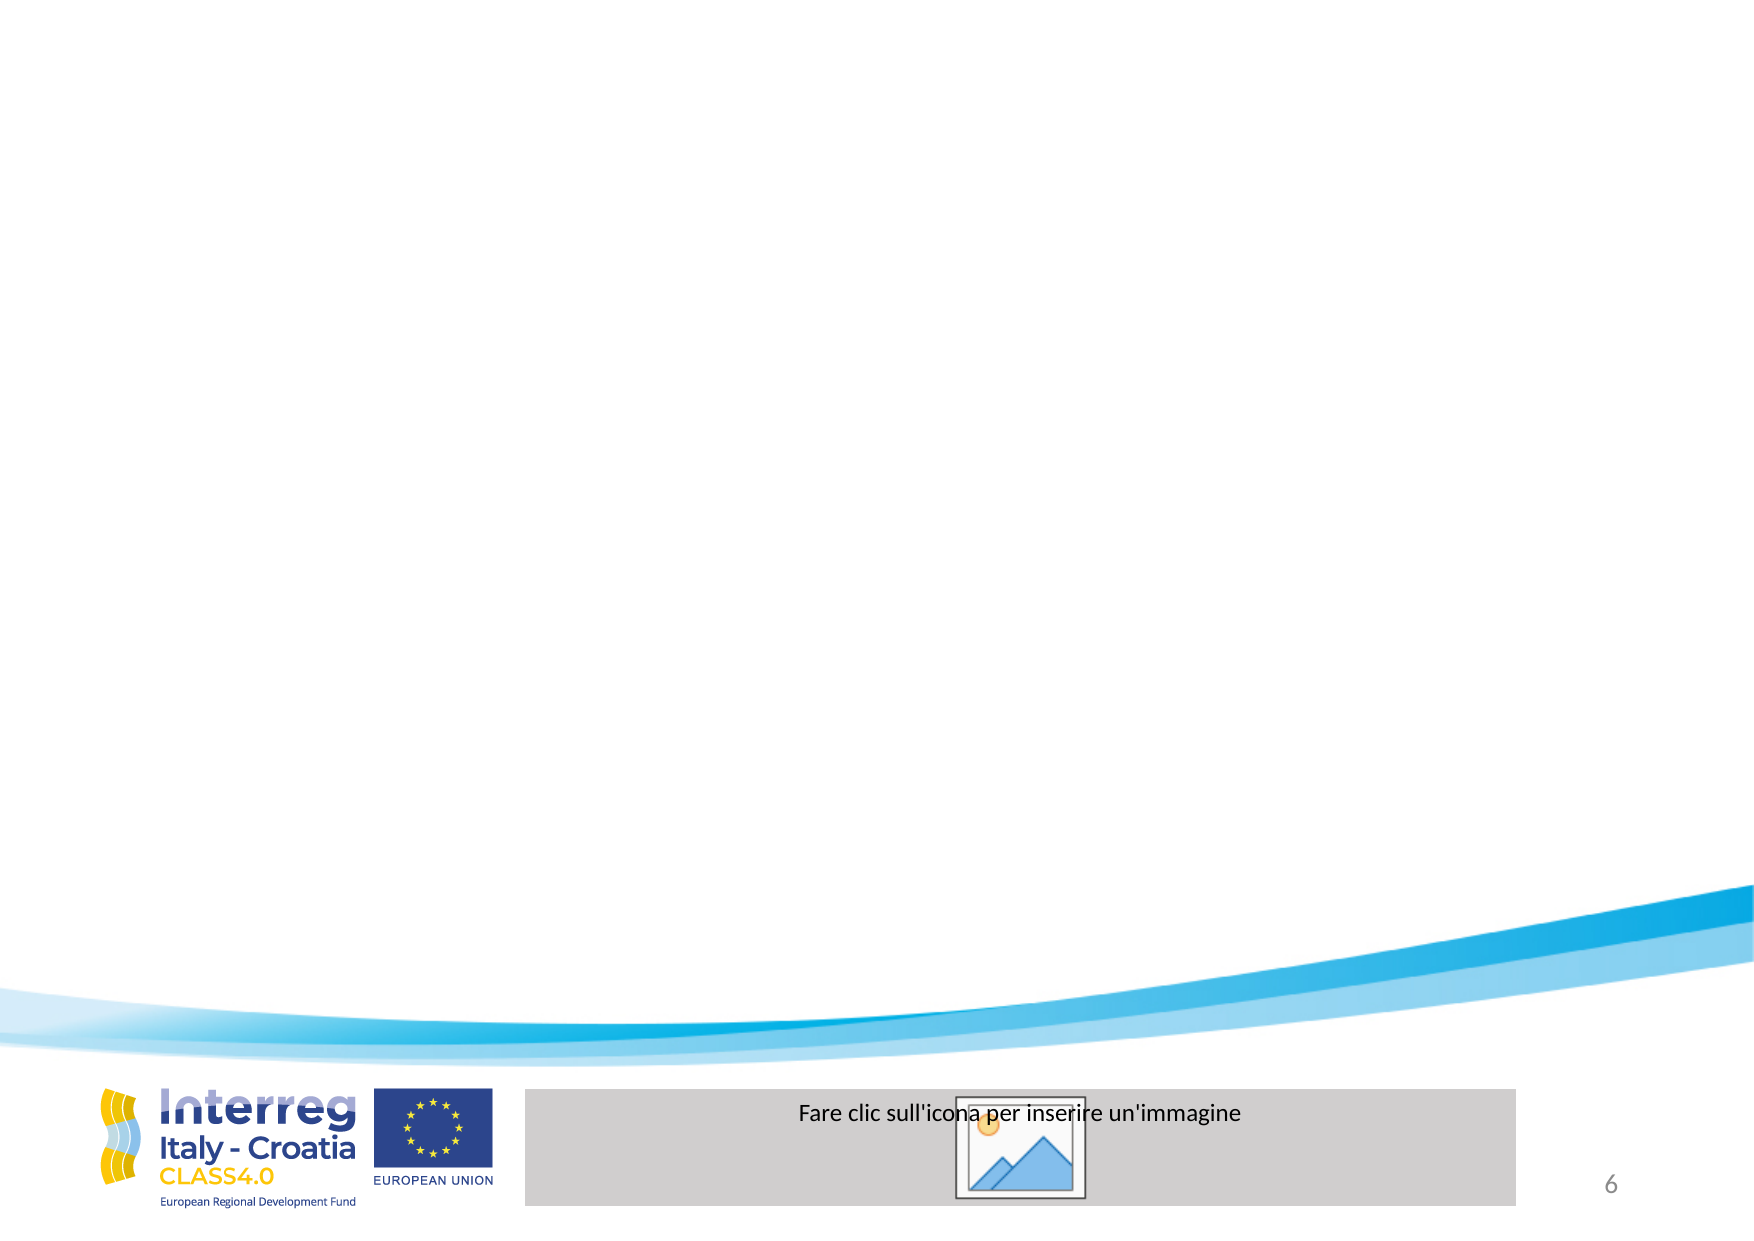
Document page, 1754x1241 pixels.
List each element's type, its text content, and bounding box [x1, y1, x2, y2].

slide_number 6 [1526, 1149, 1634, 1216]
picture [0, 884, 1754, 1218]
